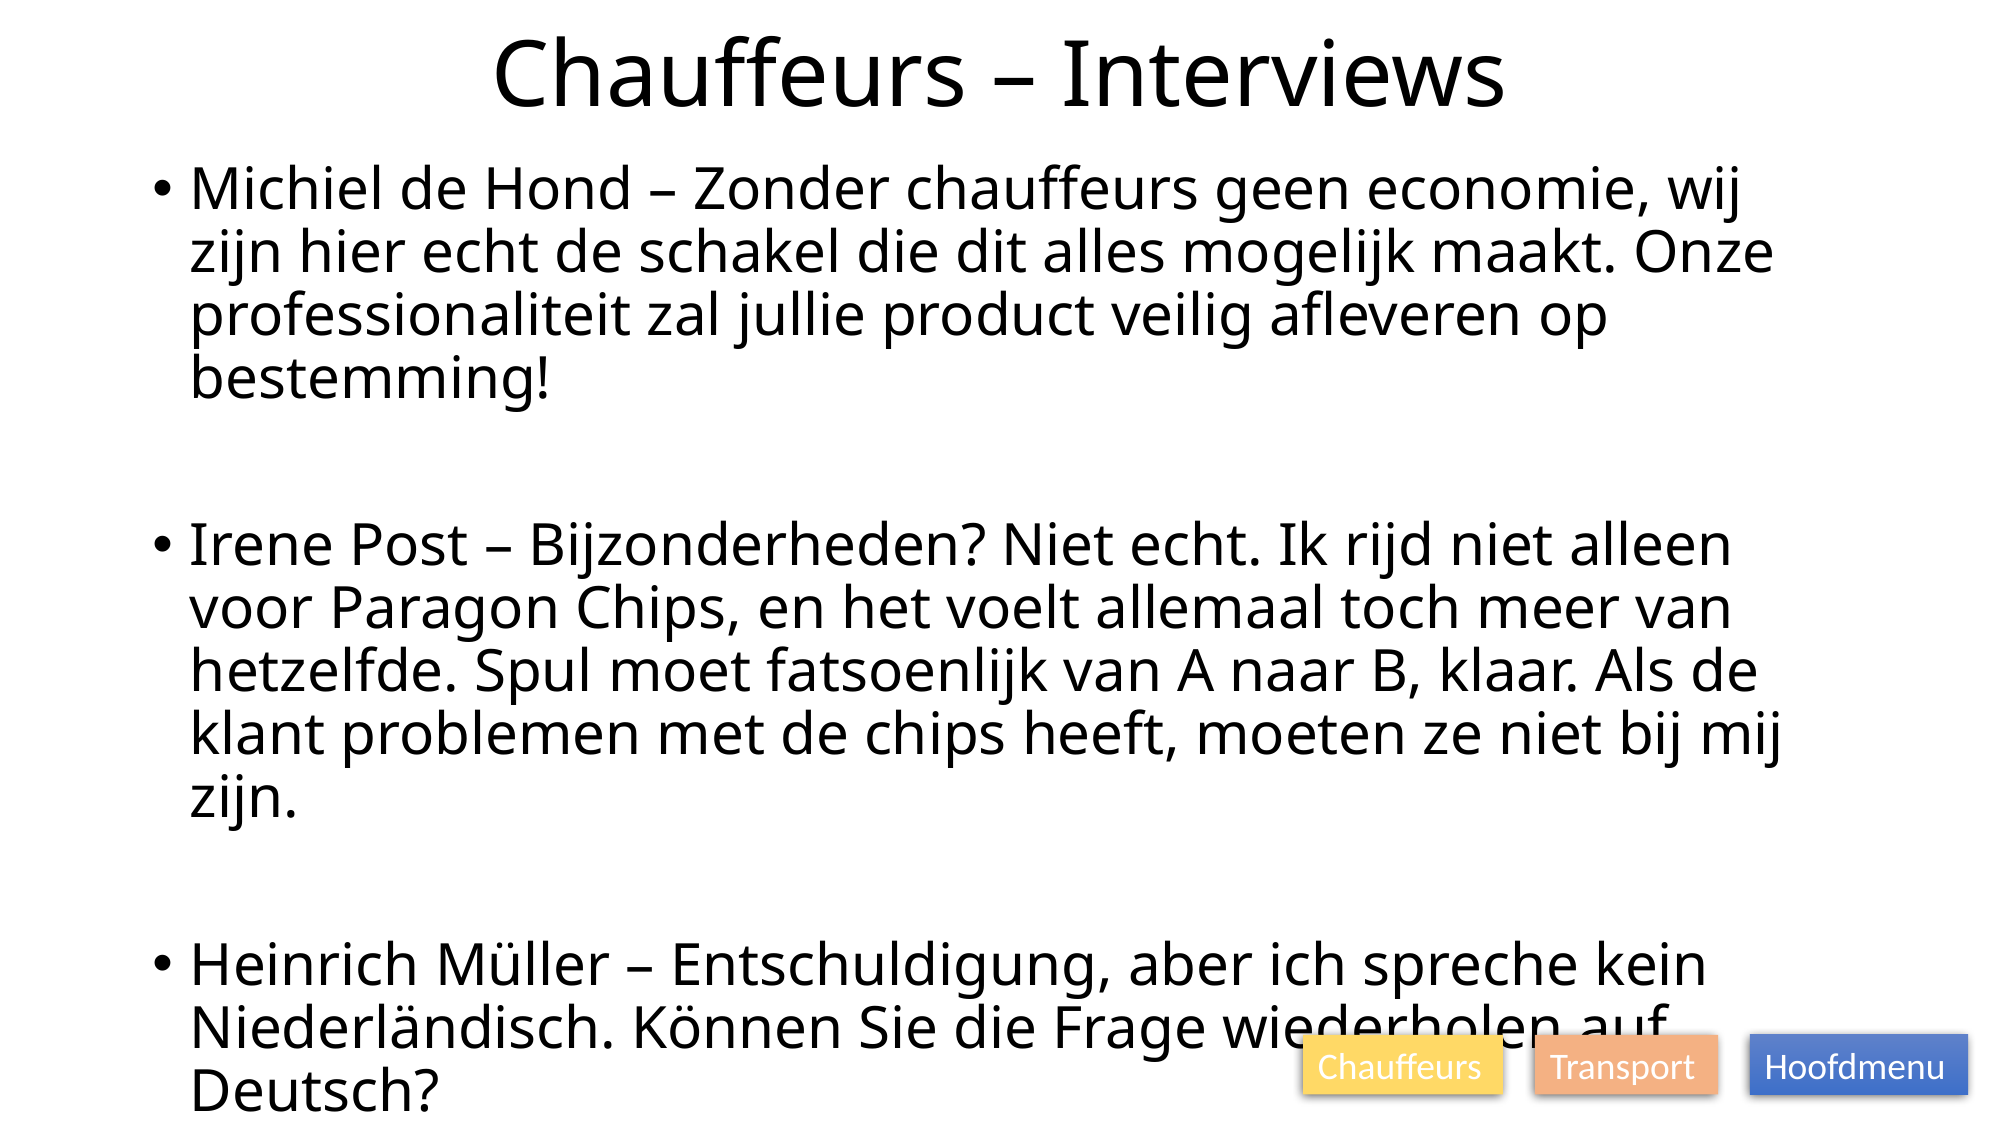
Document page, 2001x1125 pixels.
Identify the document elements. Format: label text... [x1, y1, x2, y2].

text_box Hoofdmenu [1749, 1034, 1969, 1095]
title Chauffeurs – Interviews [137, 3, 1863, 152]
text_box Chauffeurs [1303, 1034, 1503, 1095]
text_box Transport [1534, 1034, 1719, 1095]
list Michiel de Hond – Zonder chauffeurs geen economie, wij zijn hier echt de schakel die dit alles mogelijk maakt. Onze professionaliteit zal jullie product veilig afleveren op bestemming! Irene Post – Bijzonderheden? Niet echt. Ik rijd niet alleen voor Paragon Chips, en het voelt allemaal toch meer van hetzelfde. Spul moet fatsoenlijk van A naar B, klaar. Als de klant problemen met de chips heeft, moeten ze niet bij mij zijn. Heinrich Müller – Entschuldigung, aber ich spreche kein Niederländisch. Können Sie die Frage wiederholen auf Deutsch? [137, 152, 1863, 1014]
